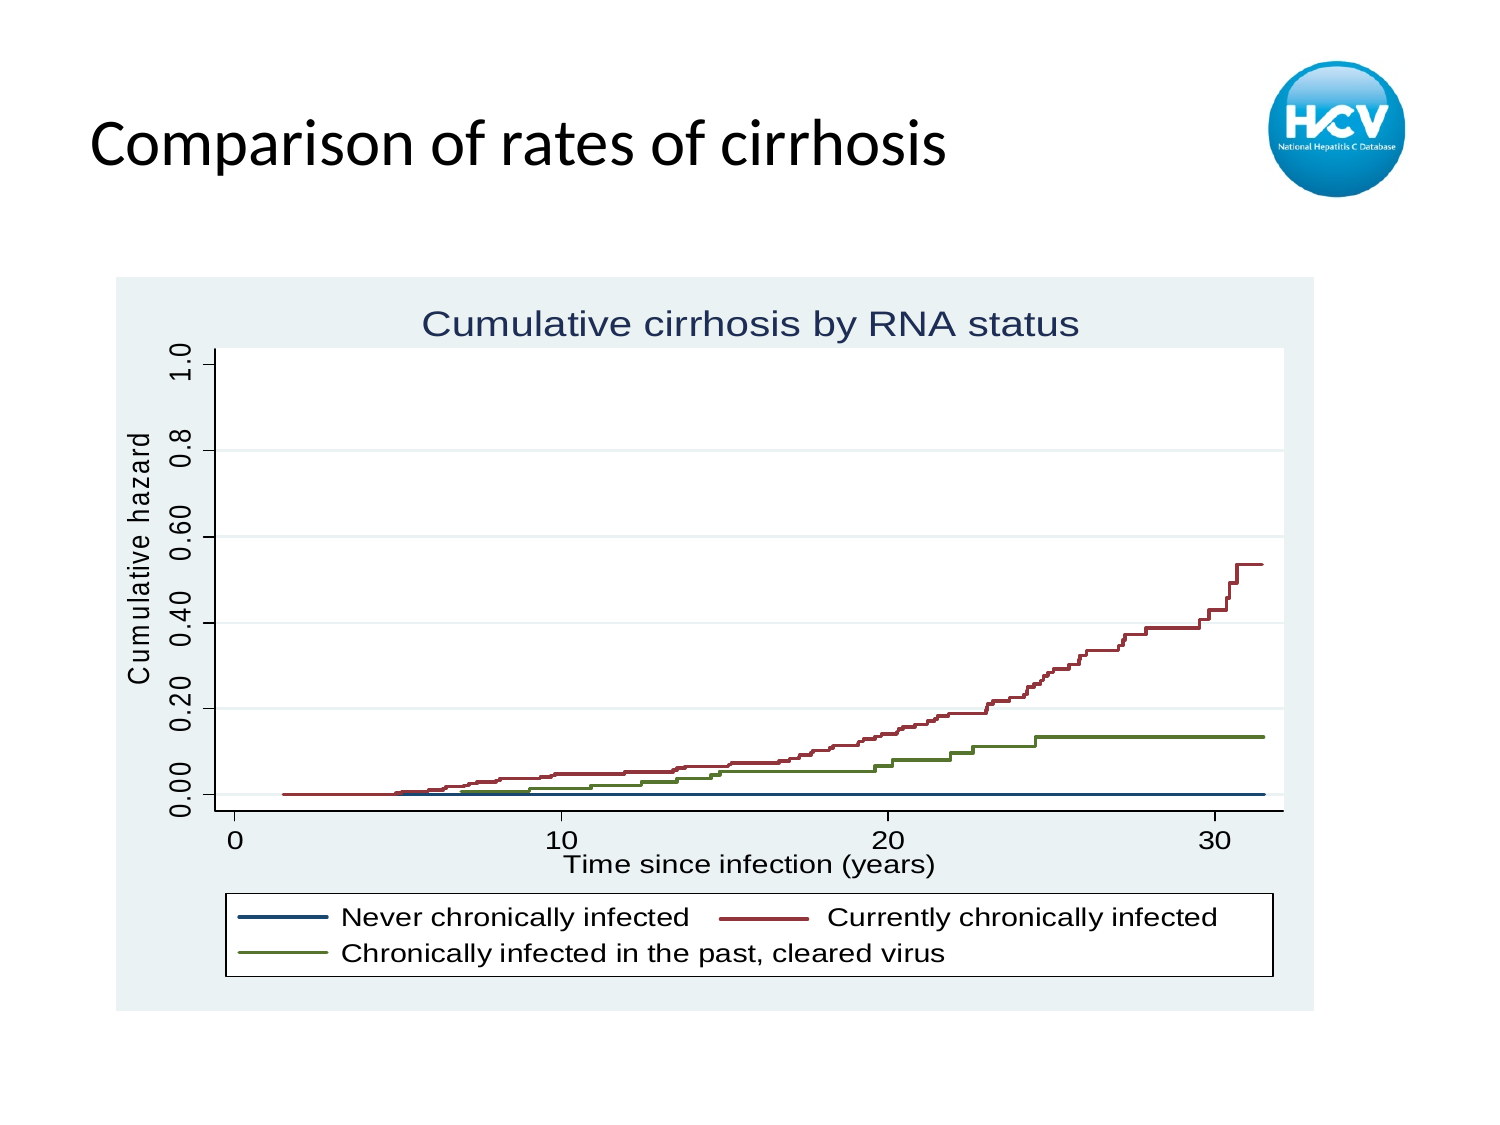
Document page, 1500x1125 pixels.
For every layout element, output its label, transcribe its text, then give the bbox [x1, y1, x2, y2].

picture [1265, 58, 1408, 200]
title Comparison of rates of cirrhosis [75, 45, 1425, 233]
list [105, 269, 1325, 1020]
